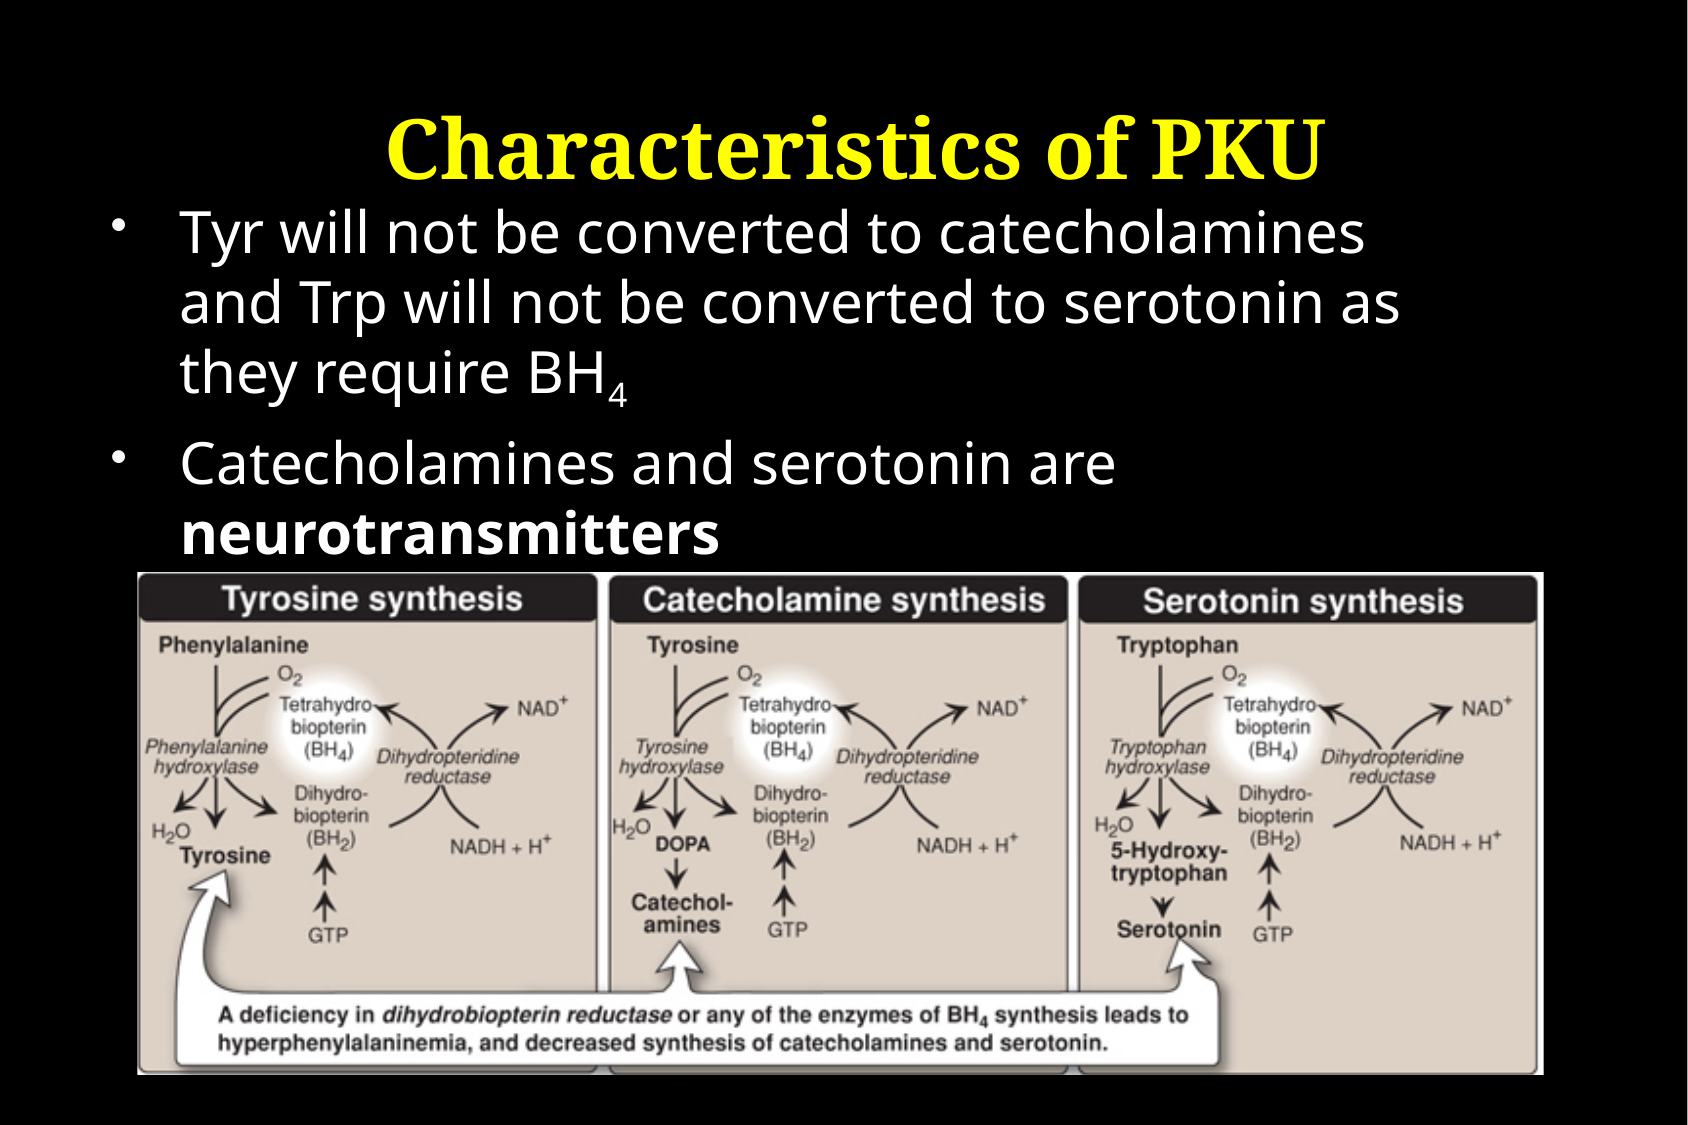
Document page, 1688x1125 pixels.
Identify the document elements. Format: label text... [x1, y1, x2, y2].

picture [137, 572, 1544, 1076]
title Characteristics of PKU [181, 87, 1532, 205]
list Tyr will not be converted to catecholamines and Trp will not be converted to serotonin as they require BH4 Catecholamines and serotonin are neurotransmitters [75, 187, 1425, 930]
